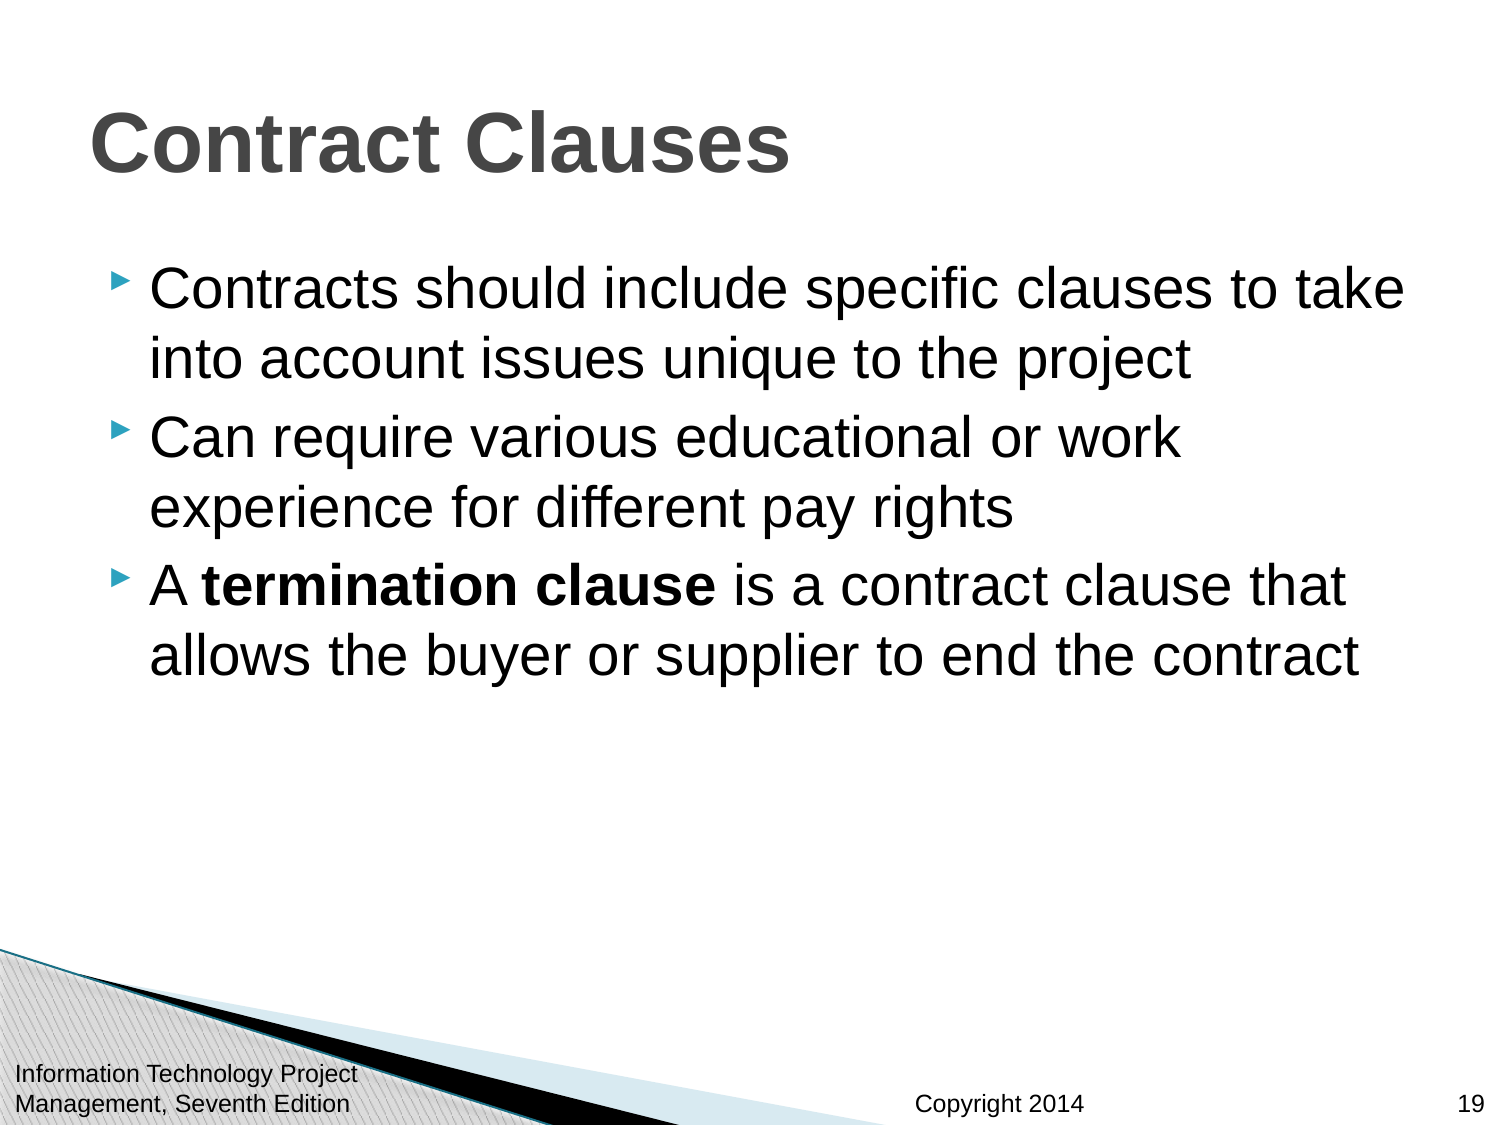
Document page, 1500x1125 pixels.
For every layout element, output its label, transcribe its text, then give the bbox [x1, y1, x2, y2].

slide_number 19 [1408, 1065, 1500, 1125]
title Contract Clauses [75, 45, 1425, 233]
footer Information Technology Project Management, Seventh Edition [0, 1065, 425, 1125]
list Contracts should include specific clauses to take into account issues unique to the project Can require various educational or work experience for different pay rights A termination clause is a contract clause that allows the buyer or supplier to end the contract [74, 242, 1426, 986]
